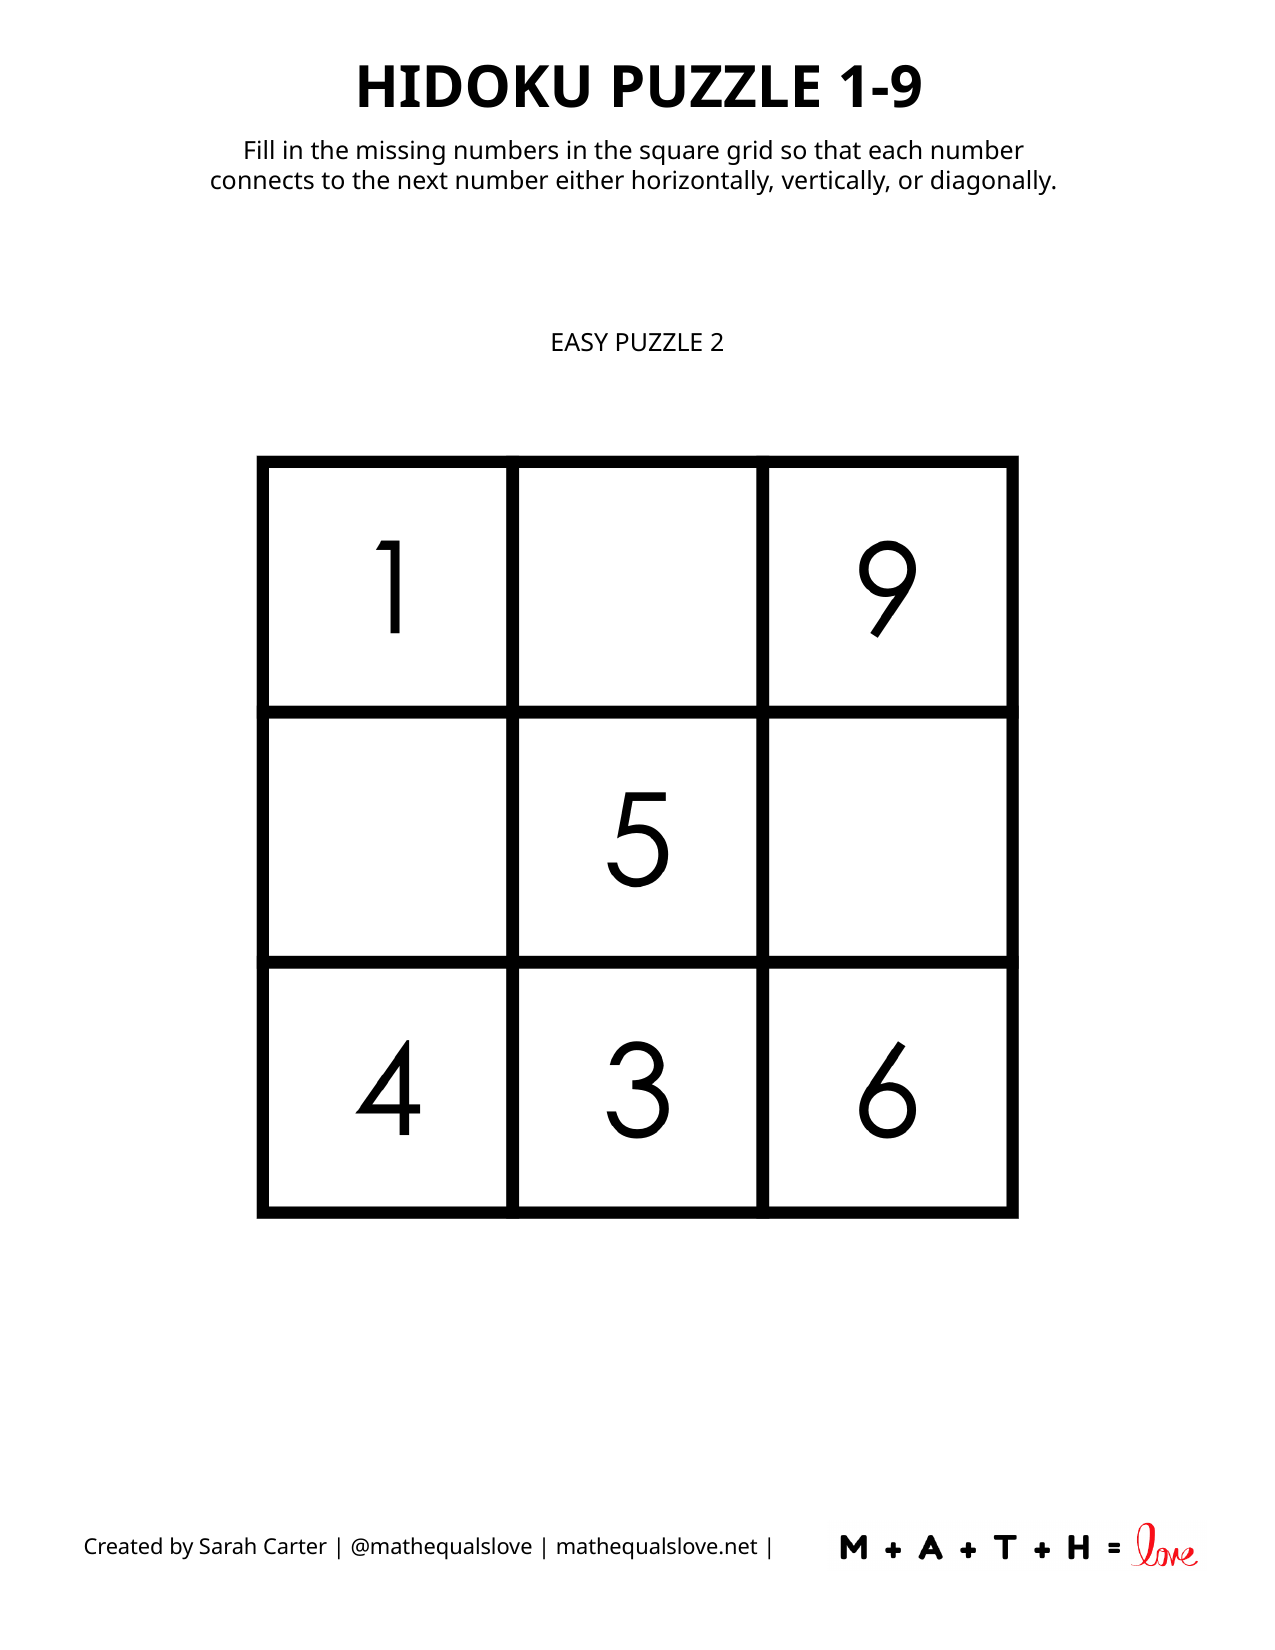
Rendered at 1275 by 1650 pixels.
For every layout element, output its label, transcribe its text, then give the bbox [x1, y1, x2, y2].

text_box Fill in the missing numbers in the square grid so that each number connects to the next number either horizontally, vertically, or diagonally. [0, 127, 1275, 199]
text_box HIDOKU PUZZLE 1-9 [66, 41, 1211, 127]
picture [0, 199, 1275, 1476]
text_box Created by Sarah Carter | @mathequalslove | mathequalslove.net | [68, 1525, 826, 1566]
picture [826, 1520, 1207, 1572]
